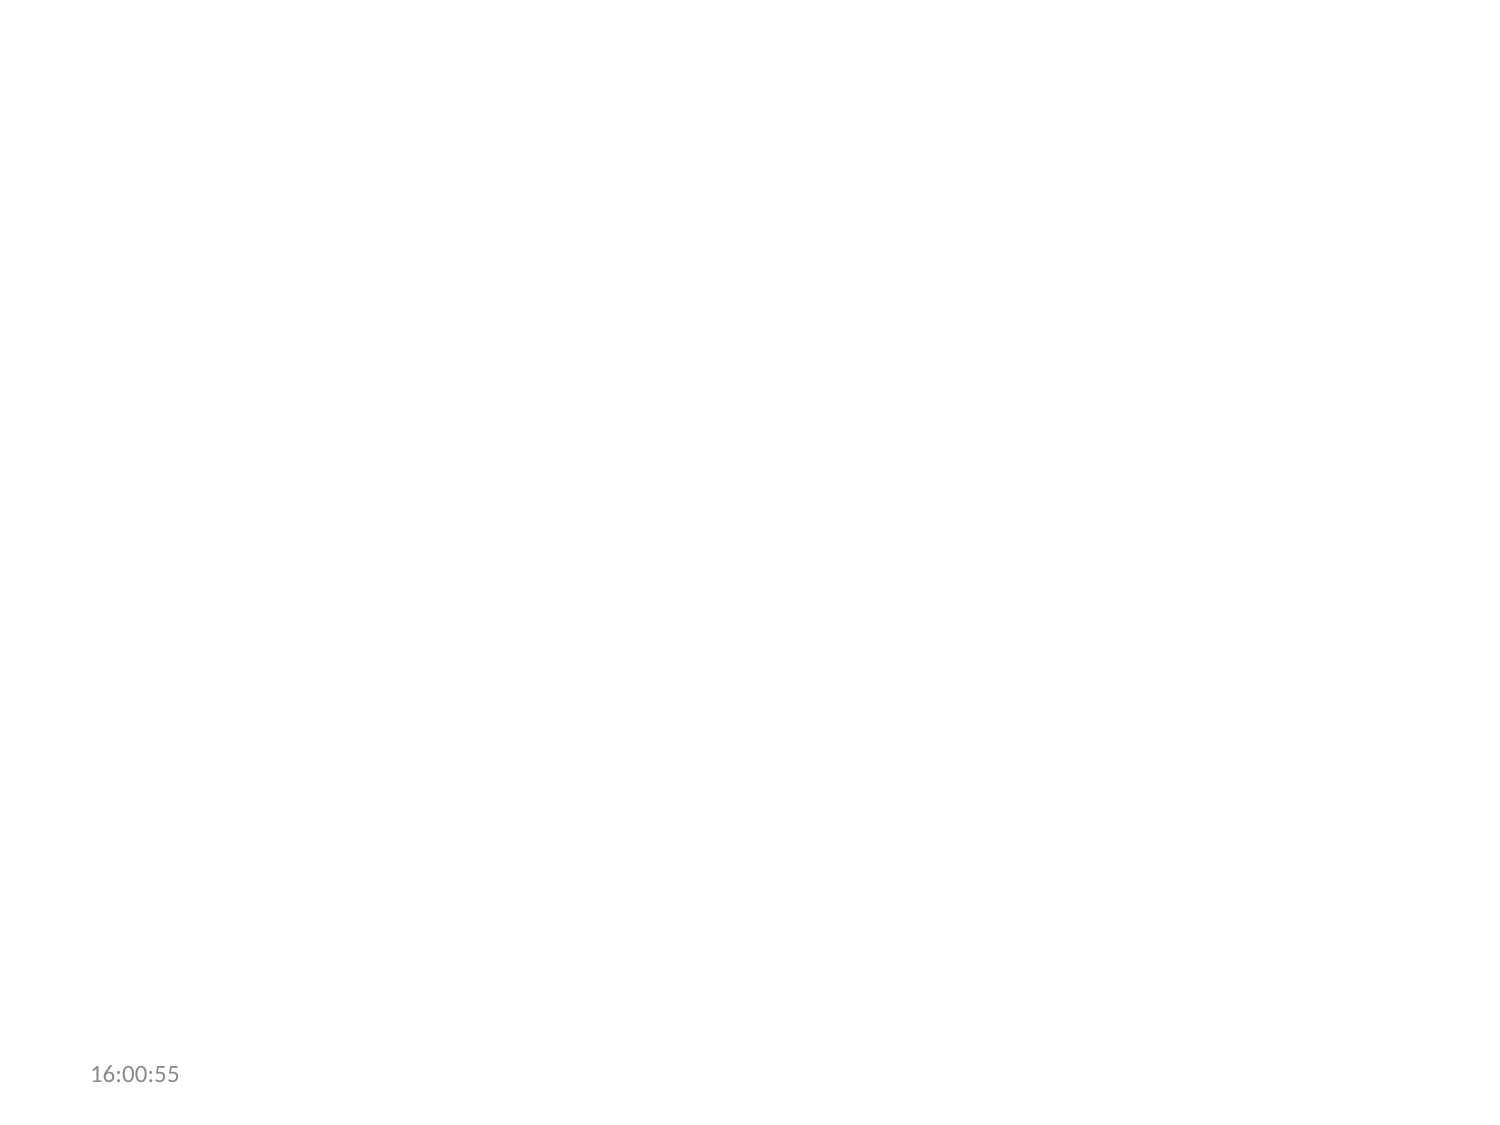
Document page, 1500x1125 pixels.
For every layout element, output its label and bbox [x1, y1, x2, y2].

slide_number [75, 1042, 425, 1103]
